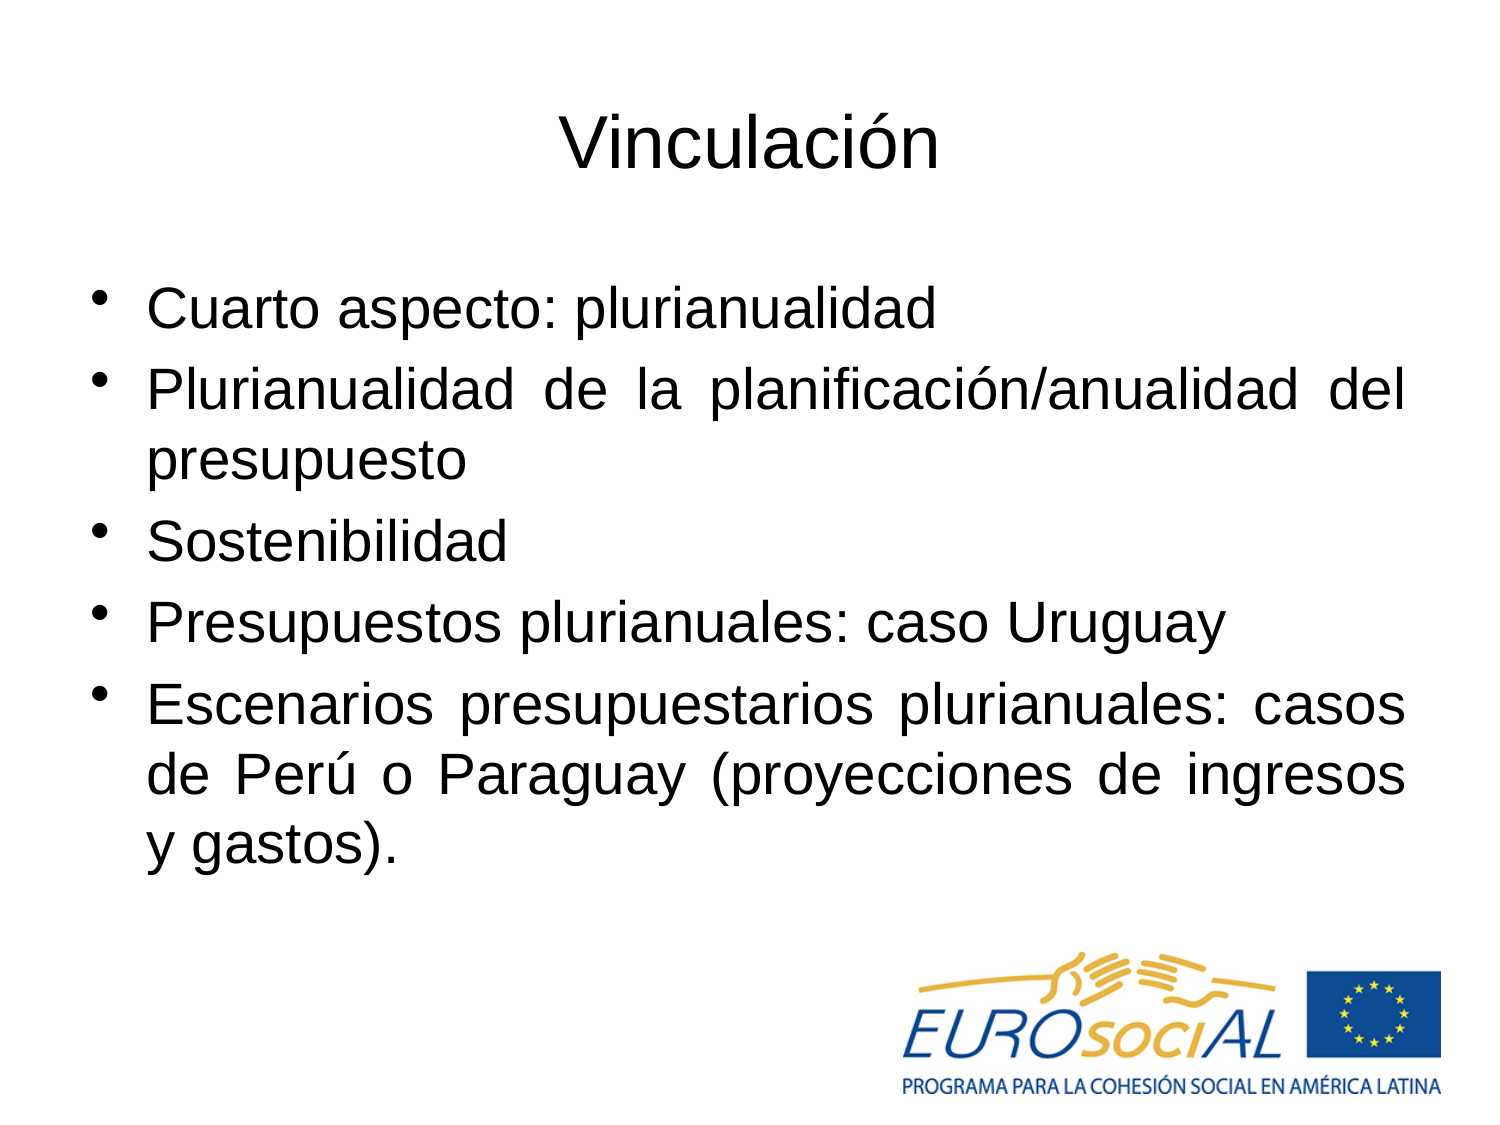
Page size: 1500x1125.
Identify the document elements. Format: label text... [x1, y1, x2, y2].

picture [903, 951, 1441, 1095]
list Cuarto aspecto: plurianualidad Plurianualidad de la planificación/anualidad del presupuesto Sostenibilidad Presupuestos plurianuales: caso Uruguay Escenarios presupuestarios plurianuales: casos de Perú o Paraguay (proyecciones de ingresos y gastos). [74, 262, 1424, 1006]
title Vinculación [74, 44, 1426, 233]
